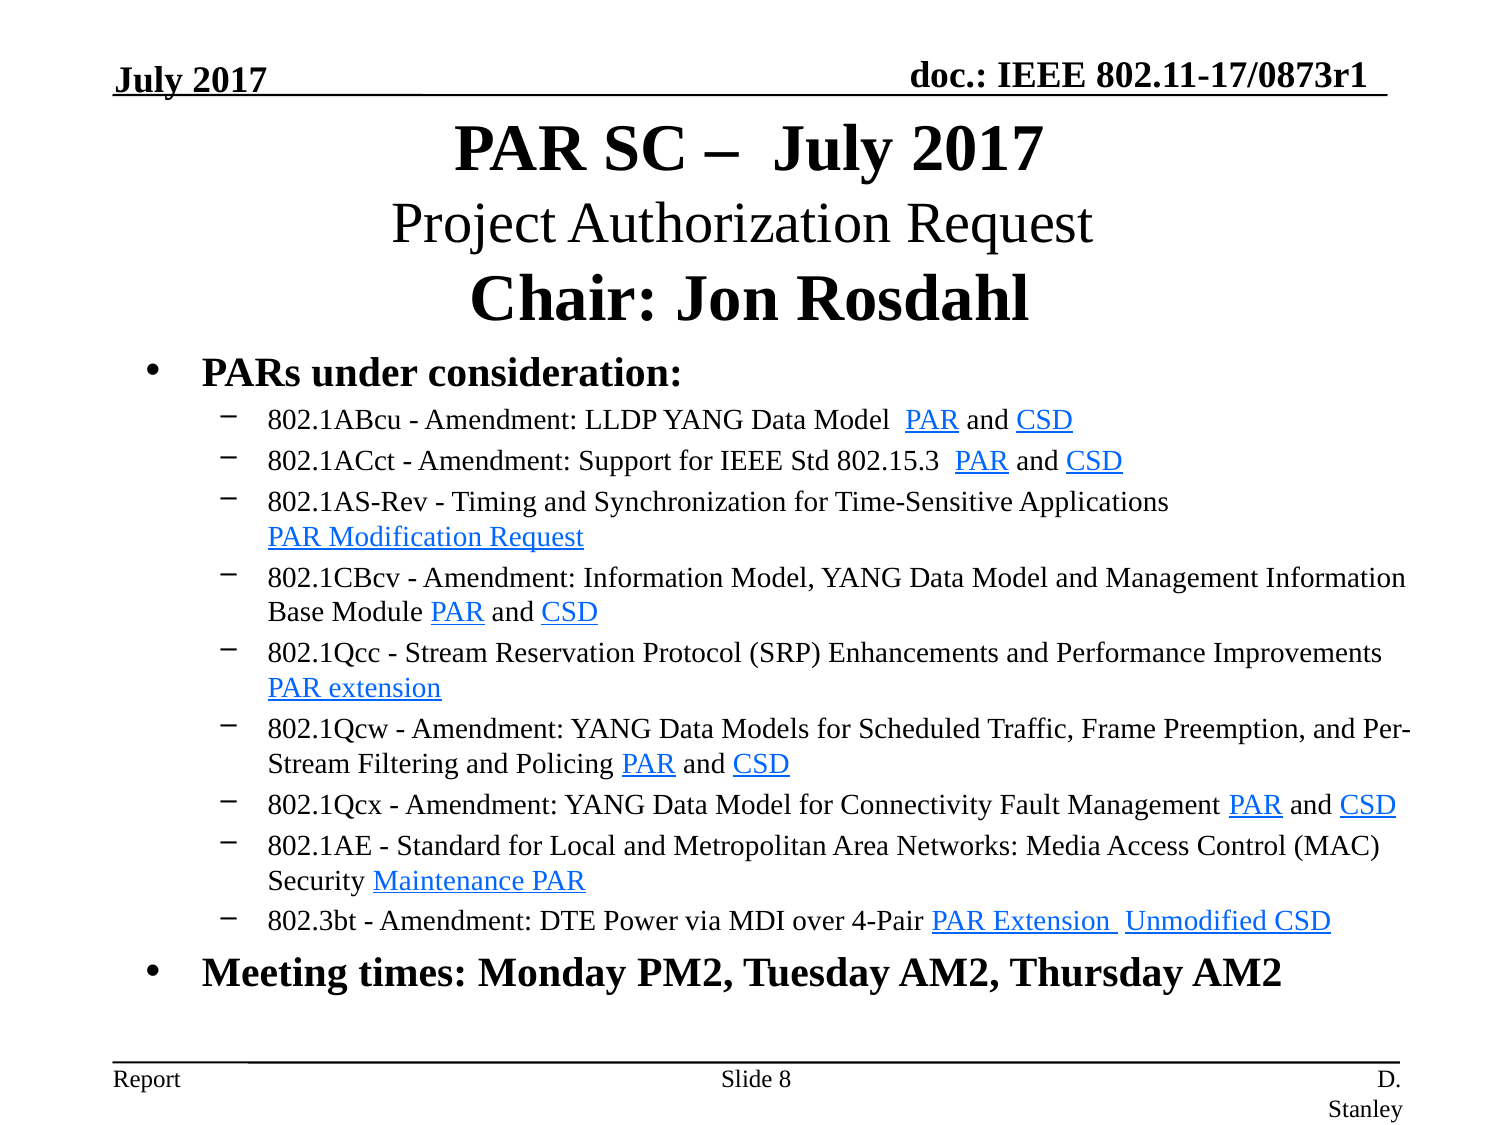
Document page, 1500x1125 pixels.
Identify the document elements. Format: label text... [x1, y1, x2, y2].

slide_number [114, 54, 309, 100]
footer D. Stanley, HP Enterprise [1325, 1062, 1402, 1093]
slide_number Slide 8 [712, 1062, 800, 1093]
title PAR SC – July 2017 Project Authorization Request Chair: Jon Rosdahl [112, 162, 1388, 275]
text_box PARs under consideration: 802.1ABcu - Amendment: LLDP YANG Data Model PAR and CSD 802.1ACct - Amendment: Support for IEEE Std 802.15.3 PAR and CSD 802.1AS-Rev - Timing and Synchronization for Time-Sensitive Applications PAR Modification Request 802.1CBcv - Amendment: Information Model, YANG Data Model and Management Information Base Module PAR and CSD 802.1Qcc - Stream Reservation Protocol (SRP) Enhancements and Performance Improvements PAR extension 802.1Qcw - Amendment: YANG Data Models for Scheduled Traffic, Frame Preemption, and Per-Stream Filtering and Policing PAR and CSD 802.1Qcx - Amendment: YANG Data Model for Connectivity Fault Management PAR and CSD 802.1AE - Standard for Local and Metropolitan Area Networks: Media Access Control (MAC) Security Maintenance PAR 802.3bt - Amendment: DTE Power via MDI over 4-Pair PAR Extension Unmodified CSD Meeting times: Monday PM2, Tuesday AM2, Thursday AM2 [130, 337, 1469, 1061]
